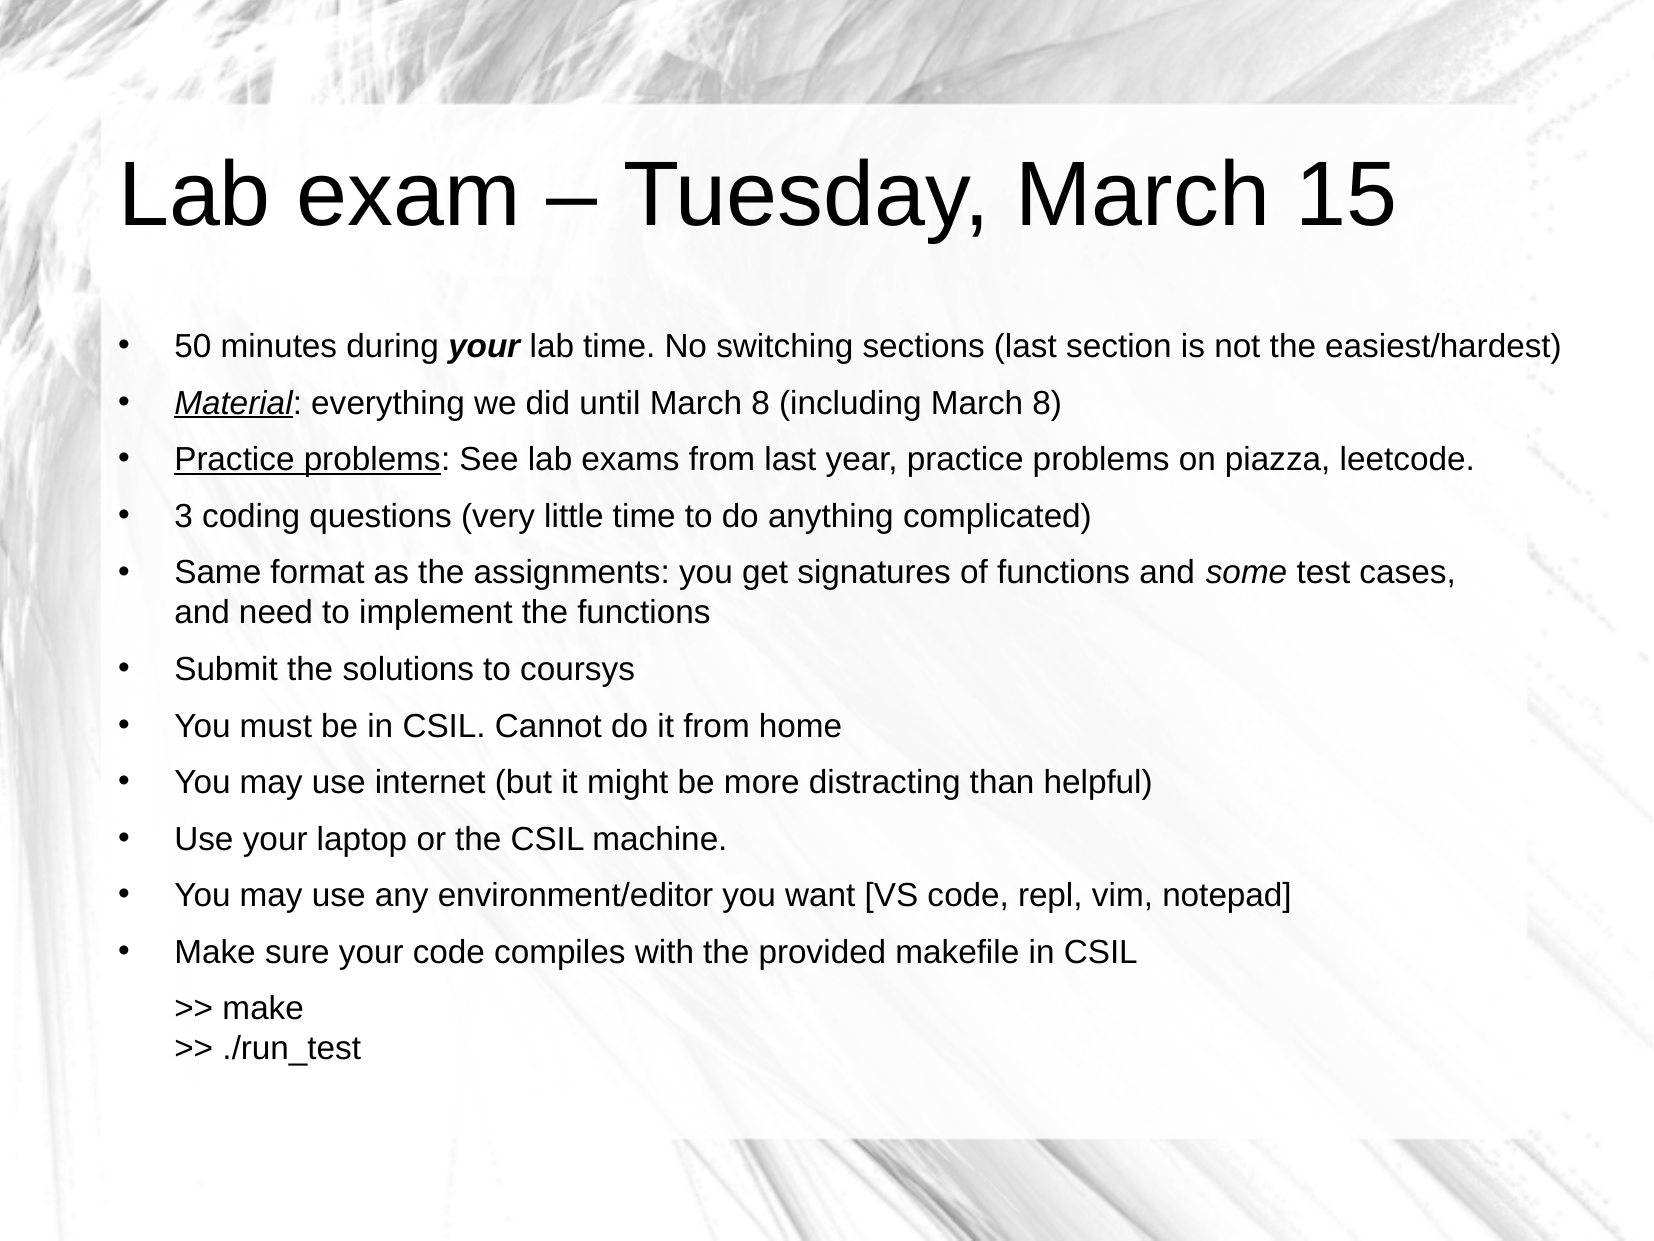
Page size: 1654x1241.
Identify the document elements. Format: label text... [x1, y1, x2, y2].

title Lab exam – Tuesday, March 15 [118, 112, 1504, 278]
picture [0, 0, 1654, 1241]
list 50 minutes during your lab time. No switching sections (last section is not the easiest/hardest) Material: everything we did until March 8 (including March 8) Practice problems: See lab exams from last year, practice problems on piazza, leetcode. 3 coding questions (very little time to do anything complicated) Same format as the assignments: you get signatures of functions and some test cases, and need to implement the functions Submit the solutions to coursys You must be in CSIL. Cannot do it from home You may use internet (but it might be more distracting than helpful) Use your laptop or the CSIL machine. You may use any environment/editor you want [VS code, repl, vim, notepad] Make sure your code compiles with the provided makefile in CSIL >> make >> ./run_test [118, 319, 1571, 1102]
